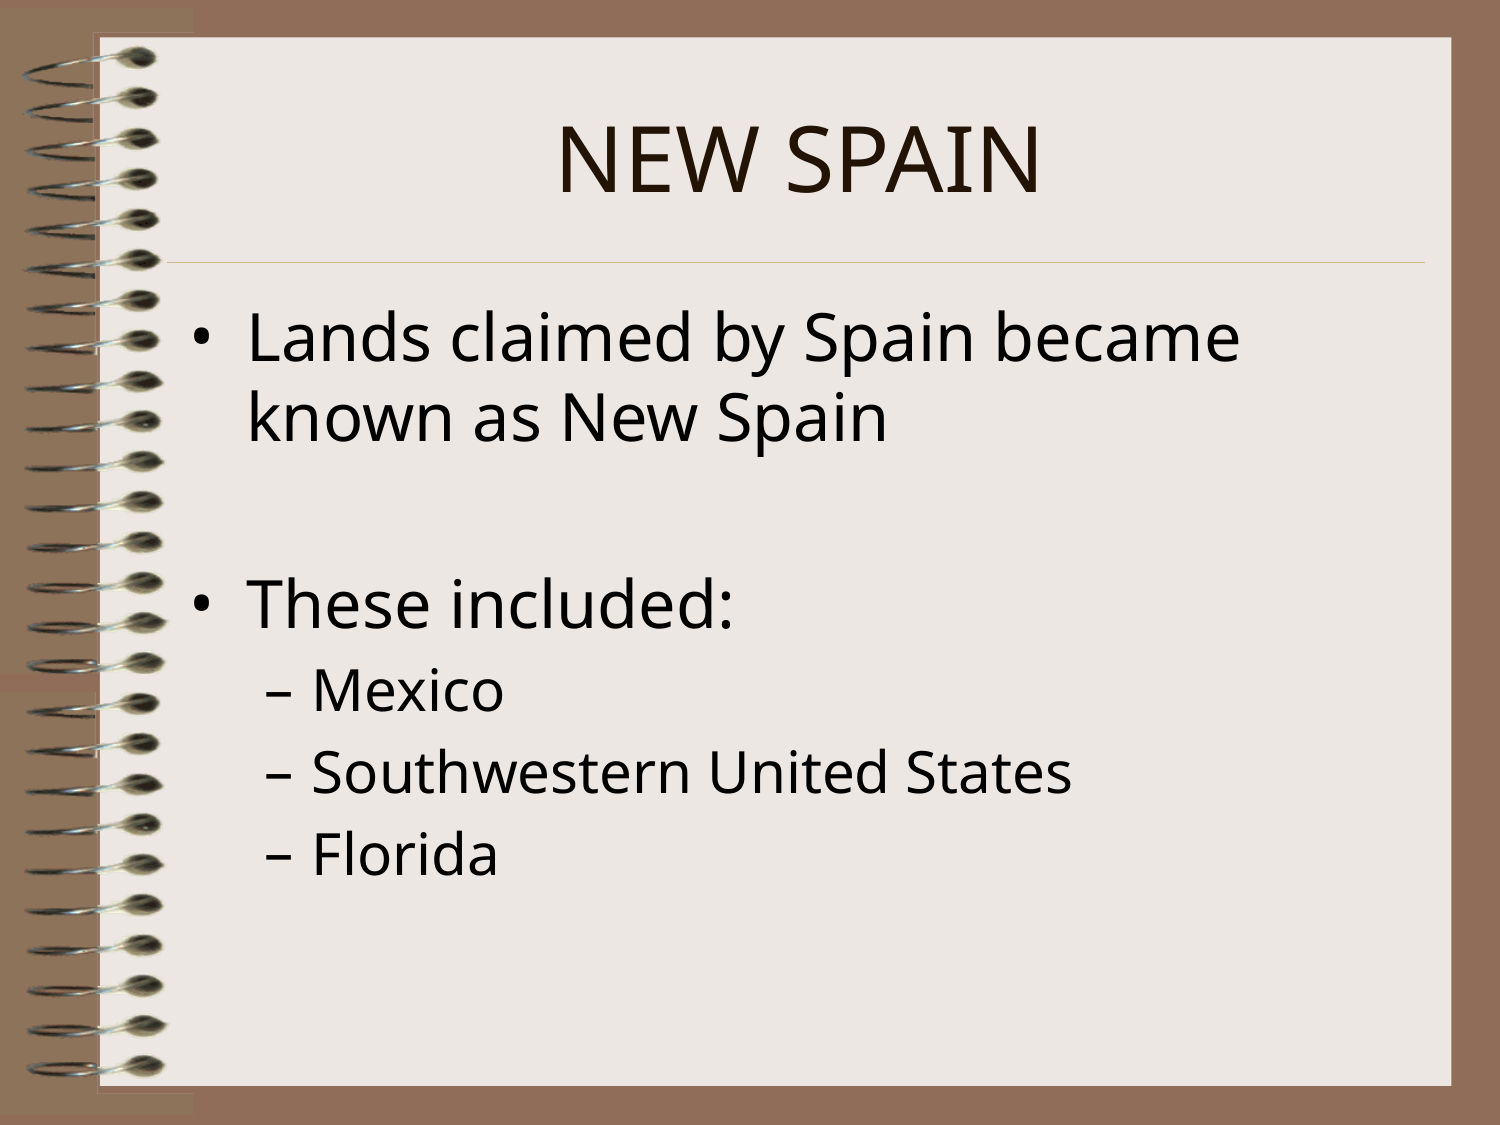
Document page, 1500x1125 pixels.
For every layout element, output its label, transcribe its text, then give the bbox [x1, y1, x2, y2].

picture [0, 692, 194, 1115]
picture [0, 8, 194, 674]
list Lands claimed by Spain became known as New Spain These included: Mexico Southwestern United States Florida [174, 287, 1425, 963]
title NEW SPAIN [174, 62, 1425, 250]
